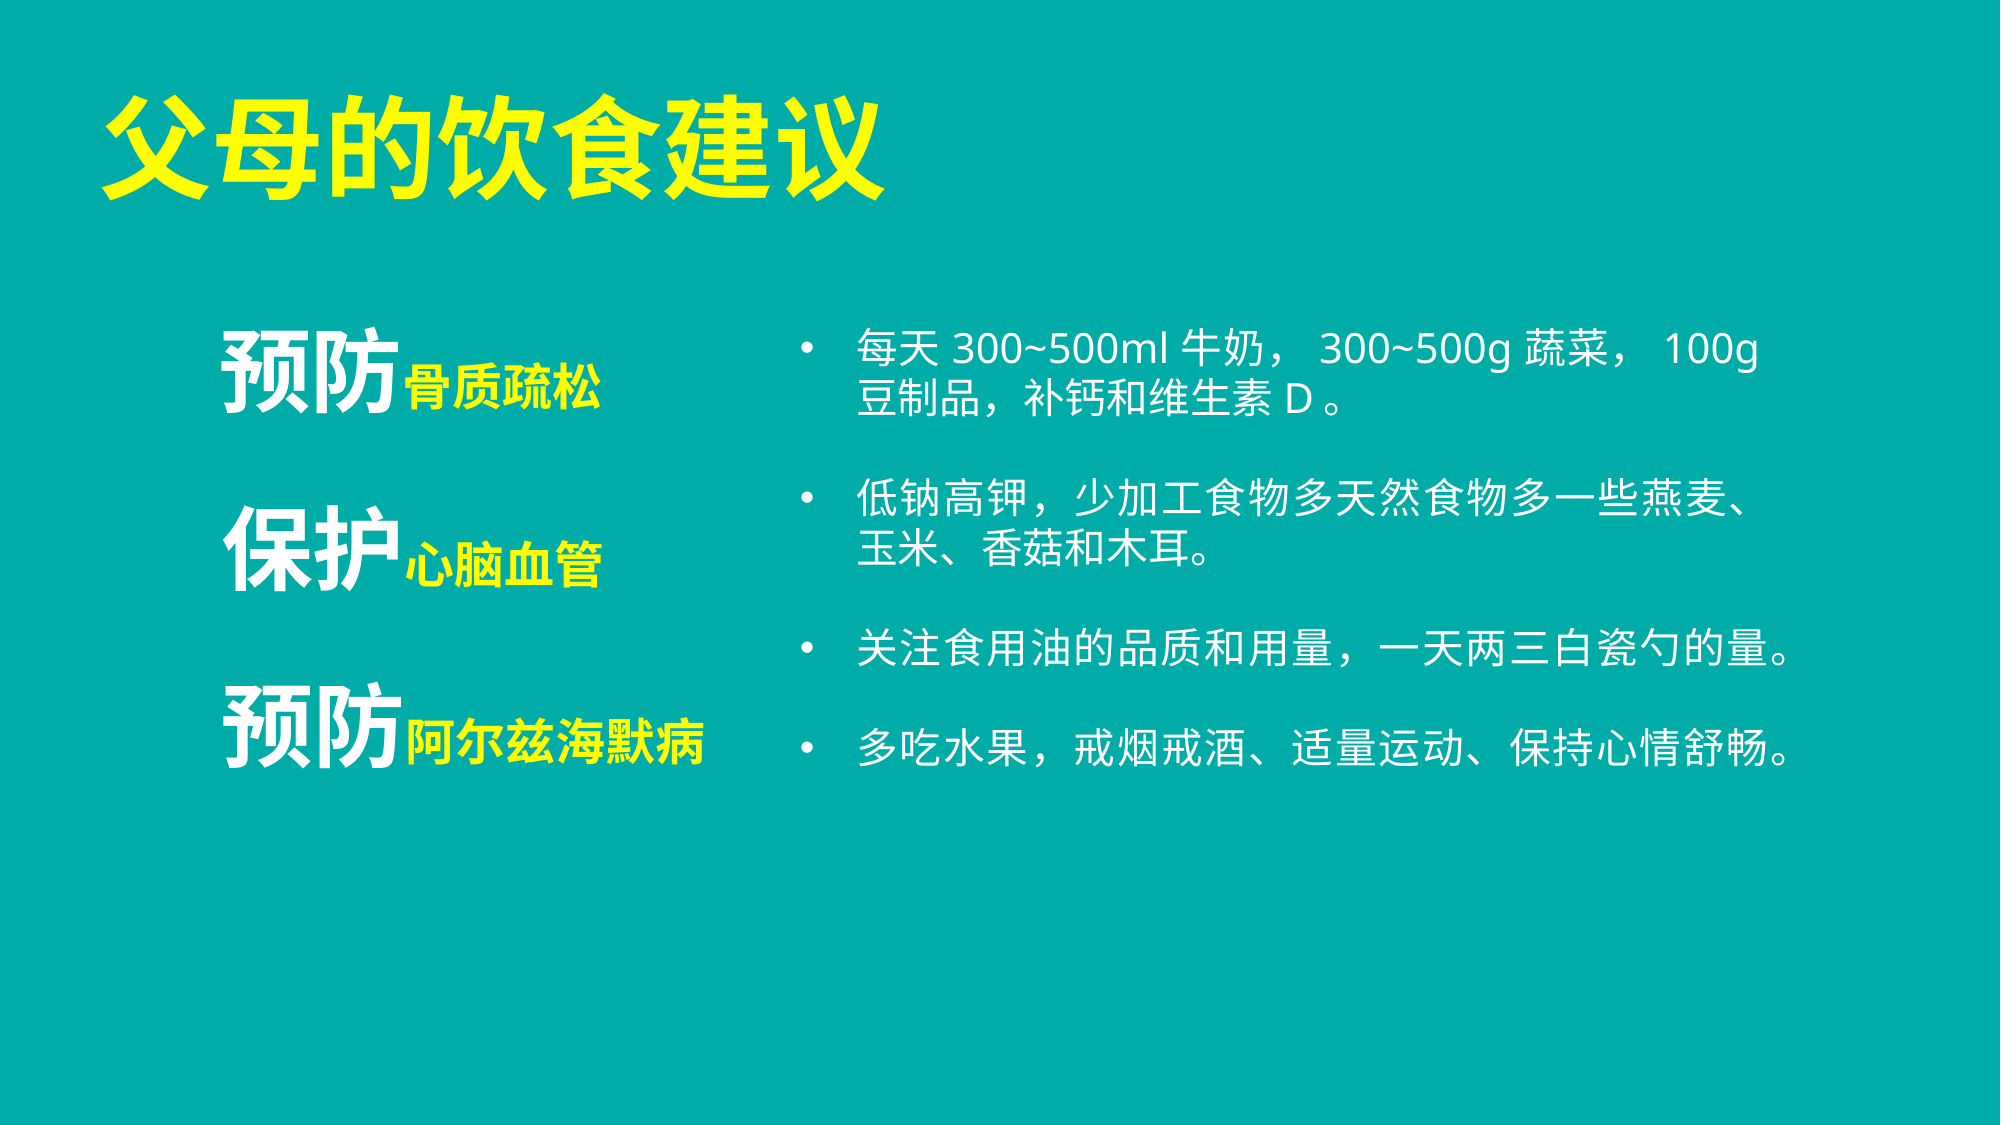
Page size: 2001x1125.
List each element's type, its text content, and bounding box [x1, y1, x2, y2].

text_box 保护心脑血管 [206, 485, 620, 610]
text_box 每天300~500ml牛奶，300~500g蔬菜，100g豆制品，补钙和维生素D。 低钠高钾，少加工食物多天然食物多一些燕麦、玉米、香菇和木耳。 关注食用油的品质和用量，一天两三白瓷勺的量。 多吃水果，戒烟戒酒、适量运动、保持心情舒畅。 [784, 314, 1786, 780]
text_box 预防阿尔兹海默病 [206, 661, 721, 787]
text_box 预防骨质疏松 [204, 306, 786, 431]
text_box 父母的饮食建议 [84, 70, 902, 221]
